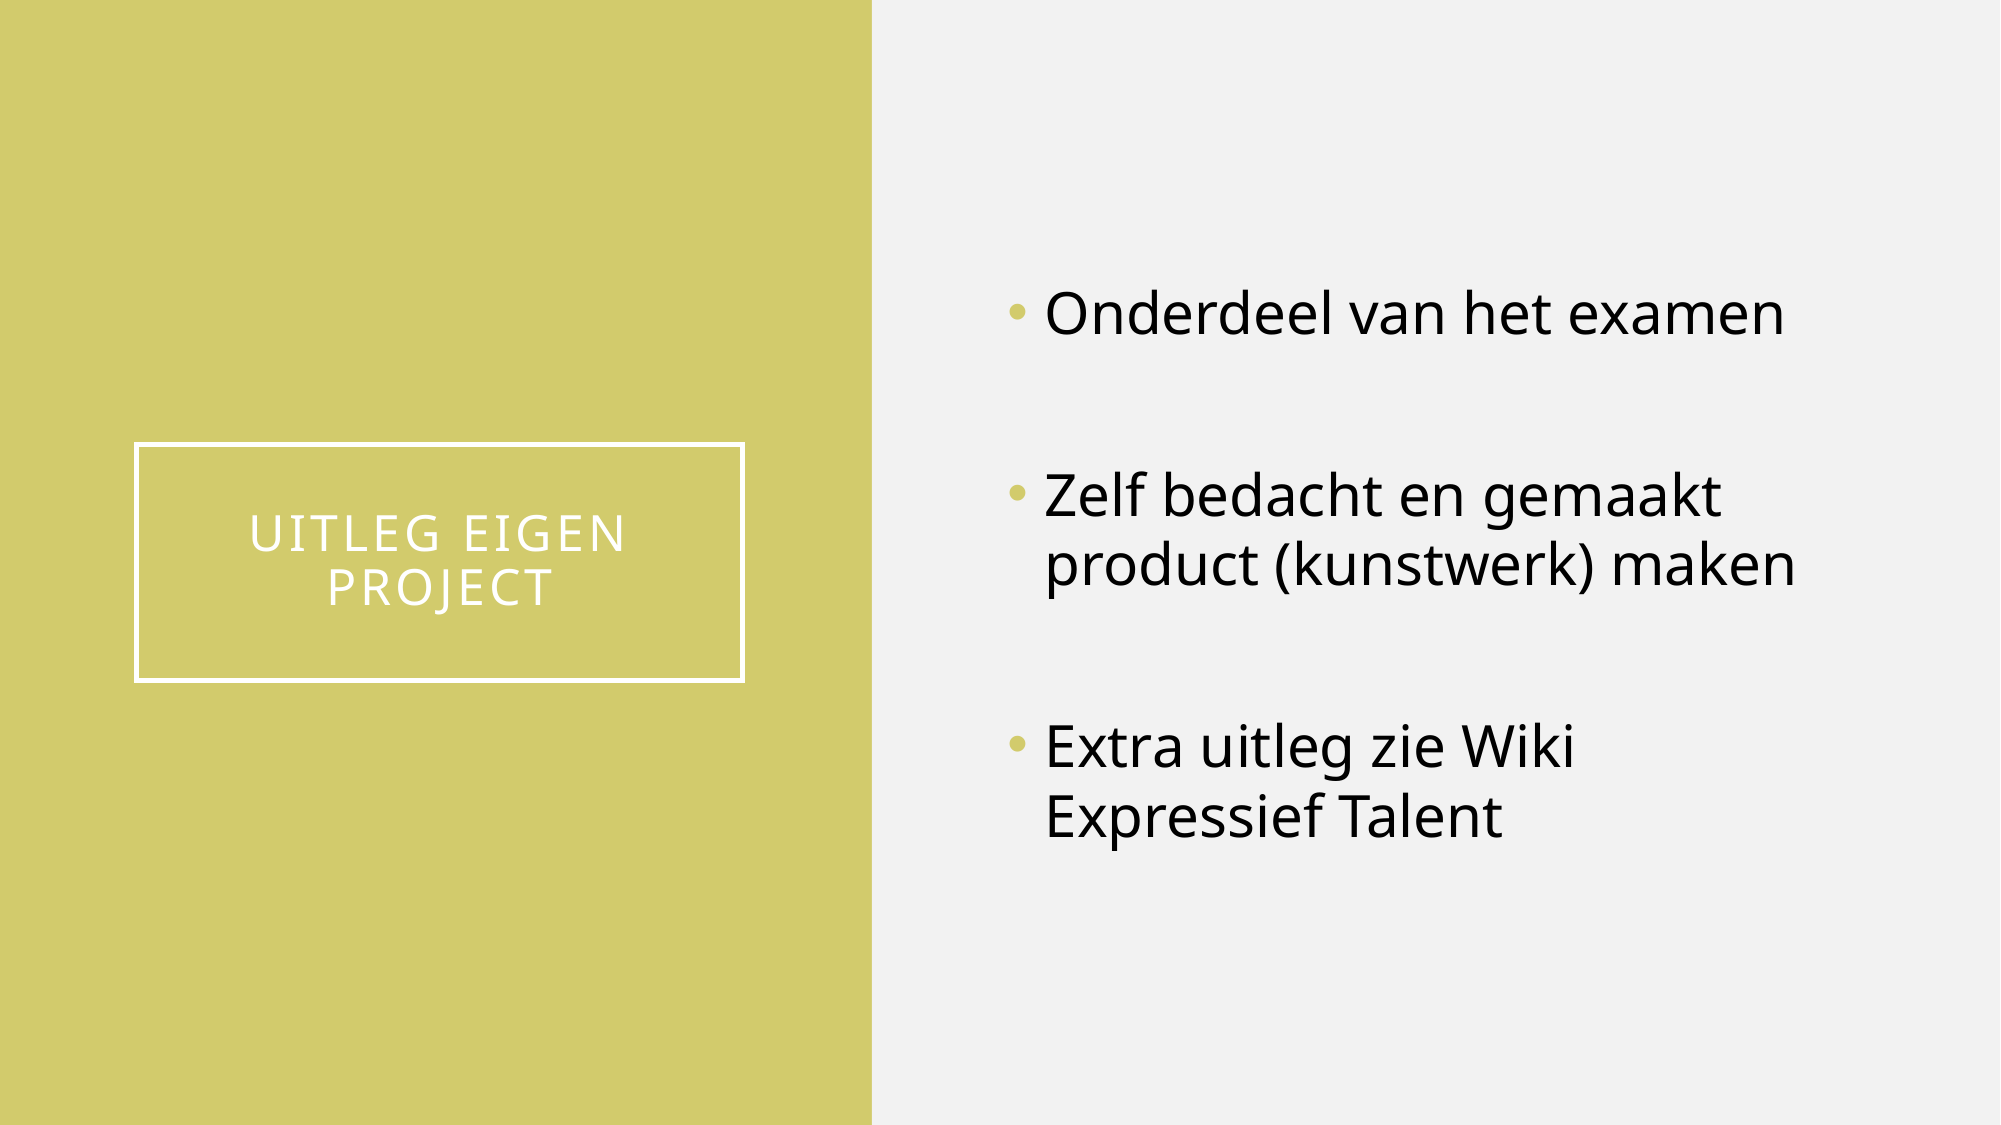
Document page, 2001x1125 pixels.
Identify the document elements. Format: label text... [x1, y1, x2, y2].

text_box [871, 0, 2000, 1125]
list Onderdeel van het examen Zelf bedacht en gemaakt product (kunstwerk) maken Extra uitleg zie Wiki Expressief Talent [992, 131, 1880, 994]
title Uitleg eigen project [134, 442, 745, 683]
